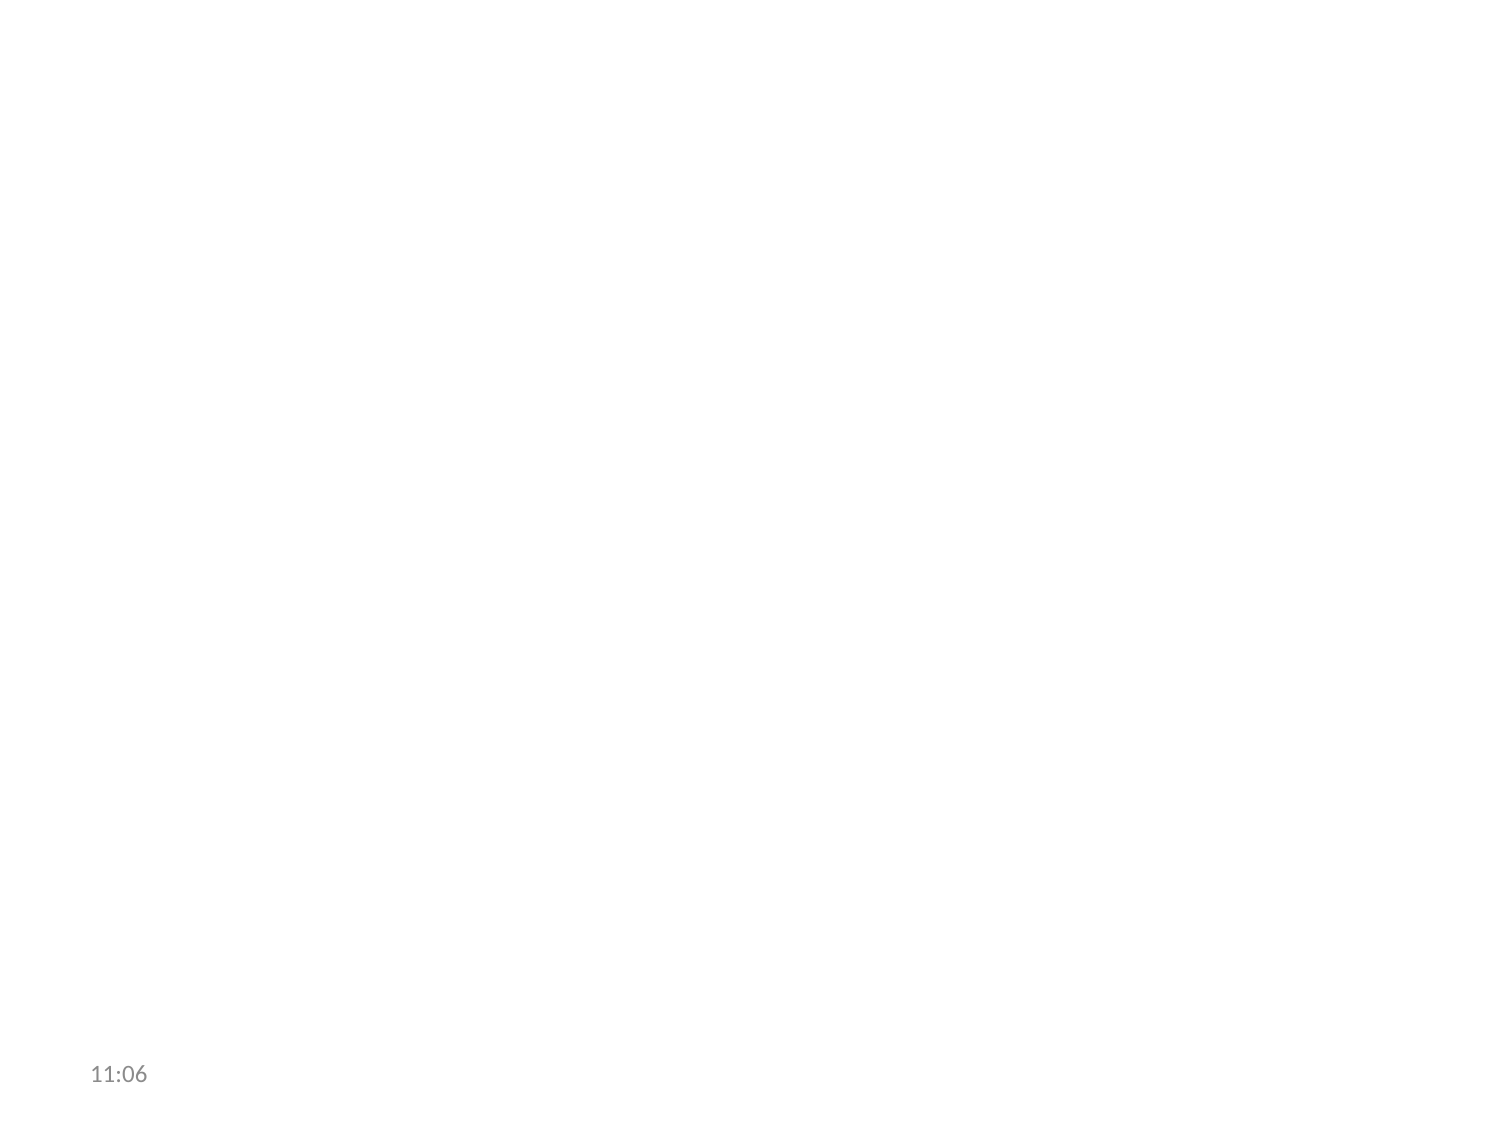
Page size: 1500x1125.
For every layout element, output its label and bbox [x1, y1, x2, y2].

slide_number [75, 1042, 425, 1103]
